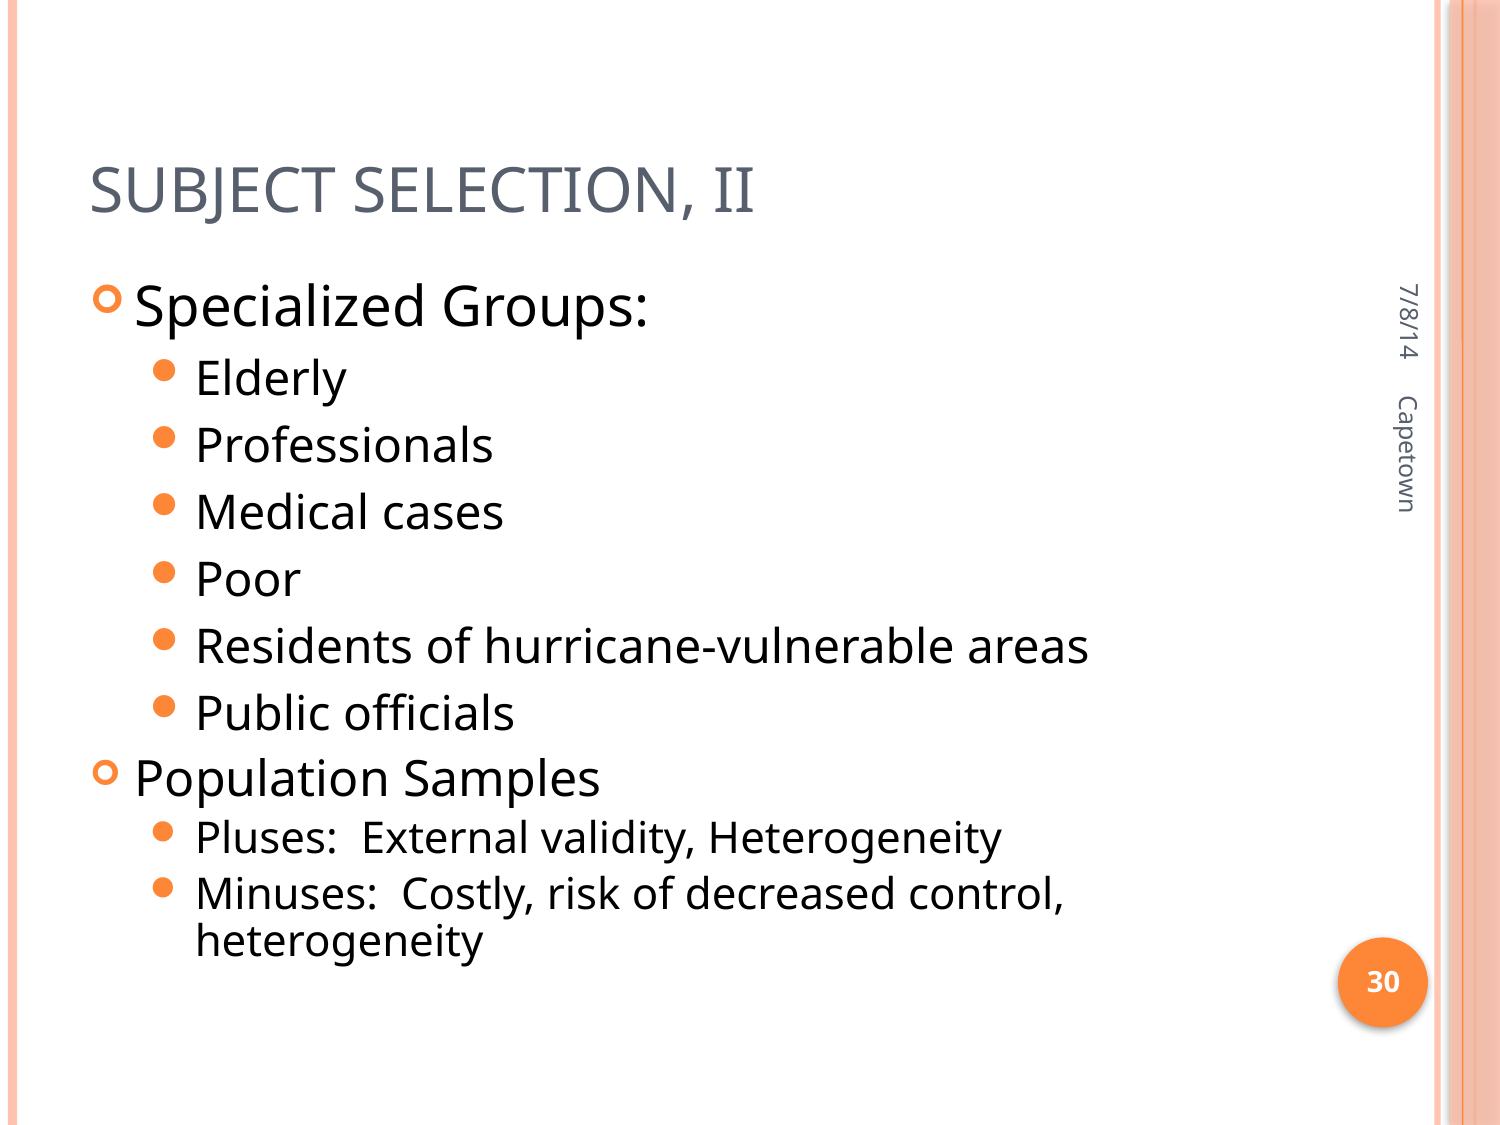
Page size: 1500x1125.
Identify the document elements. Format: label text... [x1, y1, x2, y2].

footer Capetown [1379, 380, 1440, 906]
title Subject Selection, II [75, 45, 1300, 233]
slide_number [1378, 43, 1442, 374]
list Specialized Groups: Elderly Professionals Medical cases Poor Residents of hurricane-vulnerable areas Public officials Population Samples Pluses: External validity, Heterogeneity Minuses: Costly, risk of decreased control, heterogeneity [75, 262, 1300, 1062]
slide_number 30 [1333, 940, 1434, 1027]
